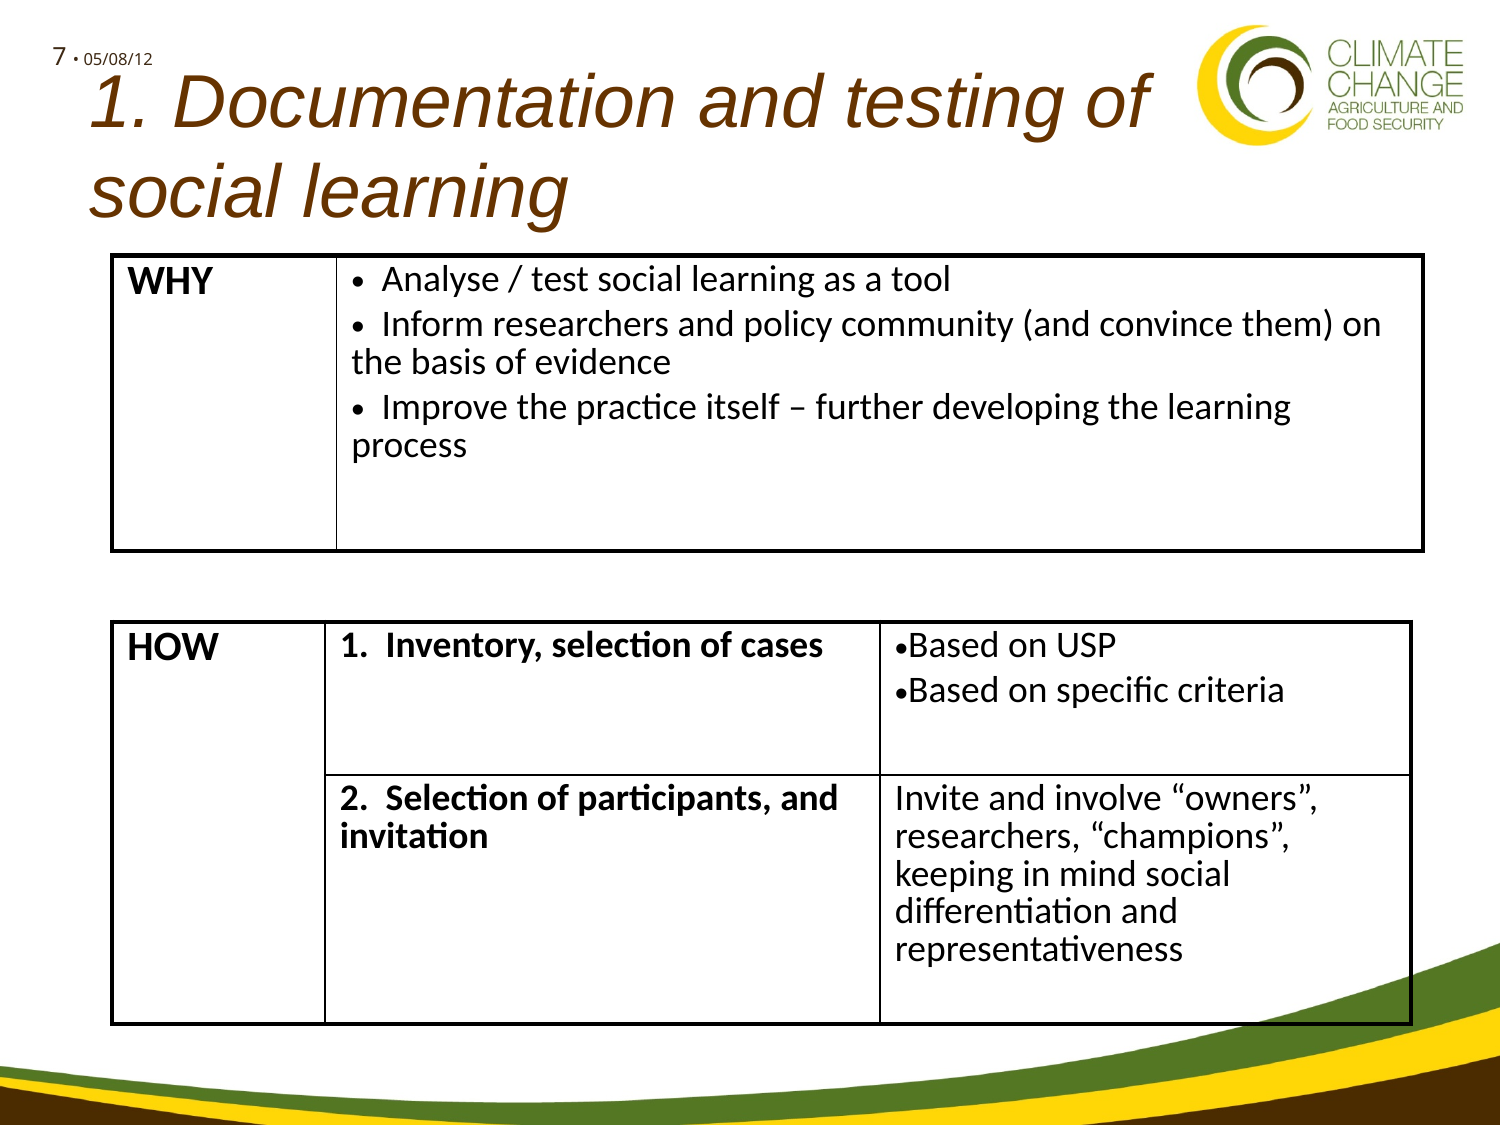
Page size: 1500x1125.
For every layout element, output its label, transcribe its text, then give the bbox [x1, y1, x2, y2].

title 1. Documentation and testing of social learning [75, 45, 1211, 233]
picture [0, 936, 1500, 1125]
table_header 1. Inventory, selection of cases [326, 624, 879, 774]
table_cell 2. Selection of participants, and invitation [326, 776, 879, 1022]
table_header Analyse / test social learning as a tool Inform researchers and policy community (and convince them) on the basis of evidence Improve the practice itself – further developing the learning process [337, 258, 1421, 549]
table_header HOW [114, 624, 324, 1022]
table_header Based on USP Based on specific criteria [881, 624, 1409, 774]
picture [1183, 12, 1475, 154]
table_cell Invite and involve “owners”, researchers, “champions”, keeping in mind social differentiation and representativeness [881, 776, 1409, 1022]
table_header WHY [114, 258, 336, 549]
